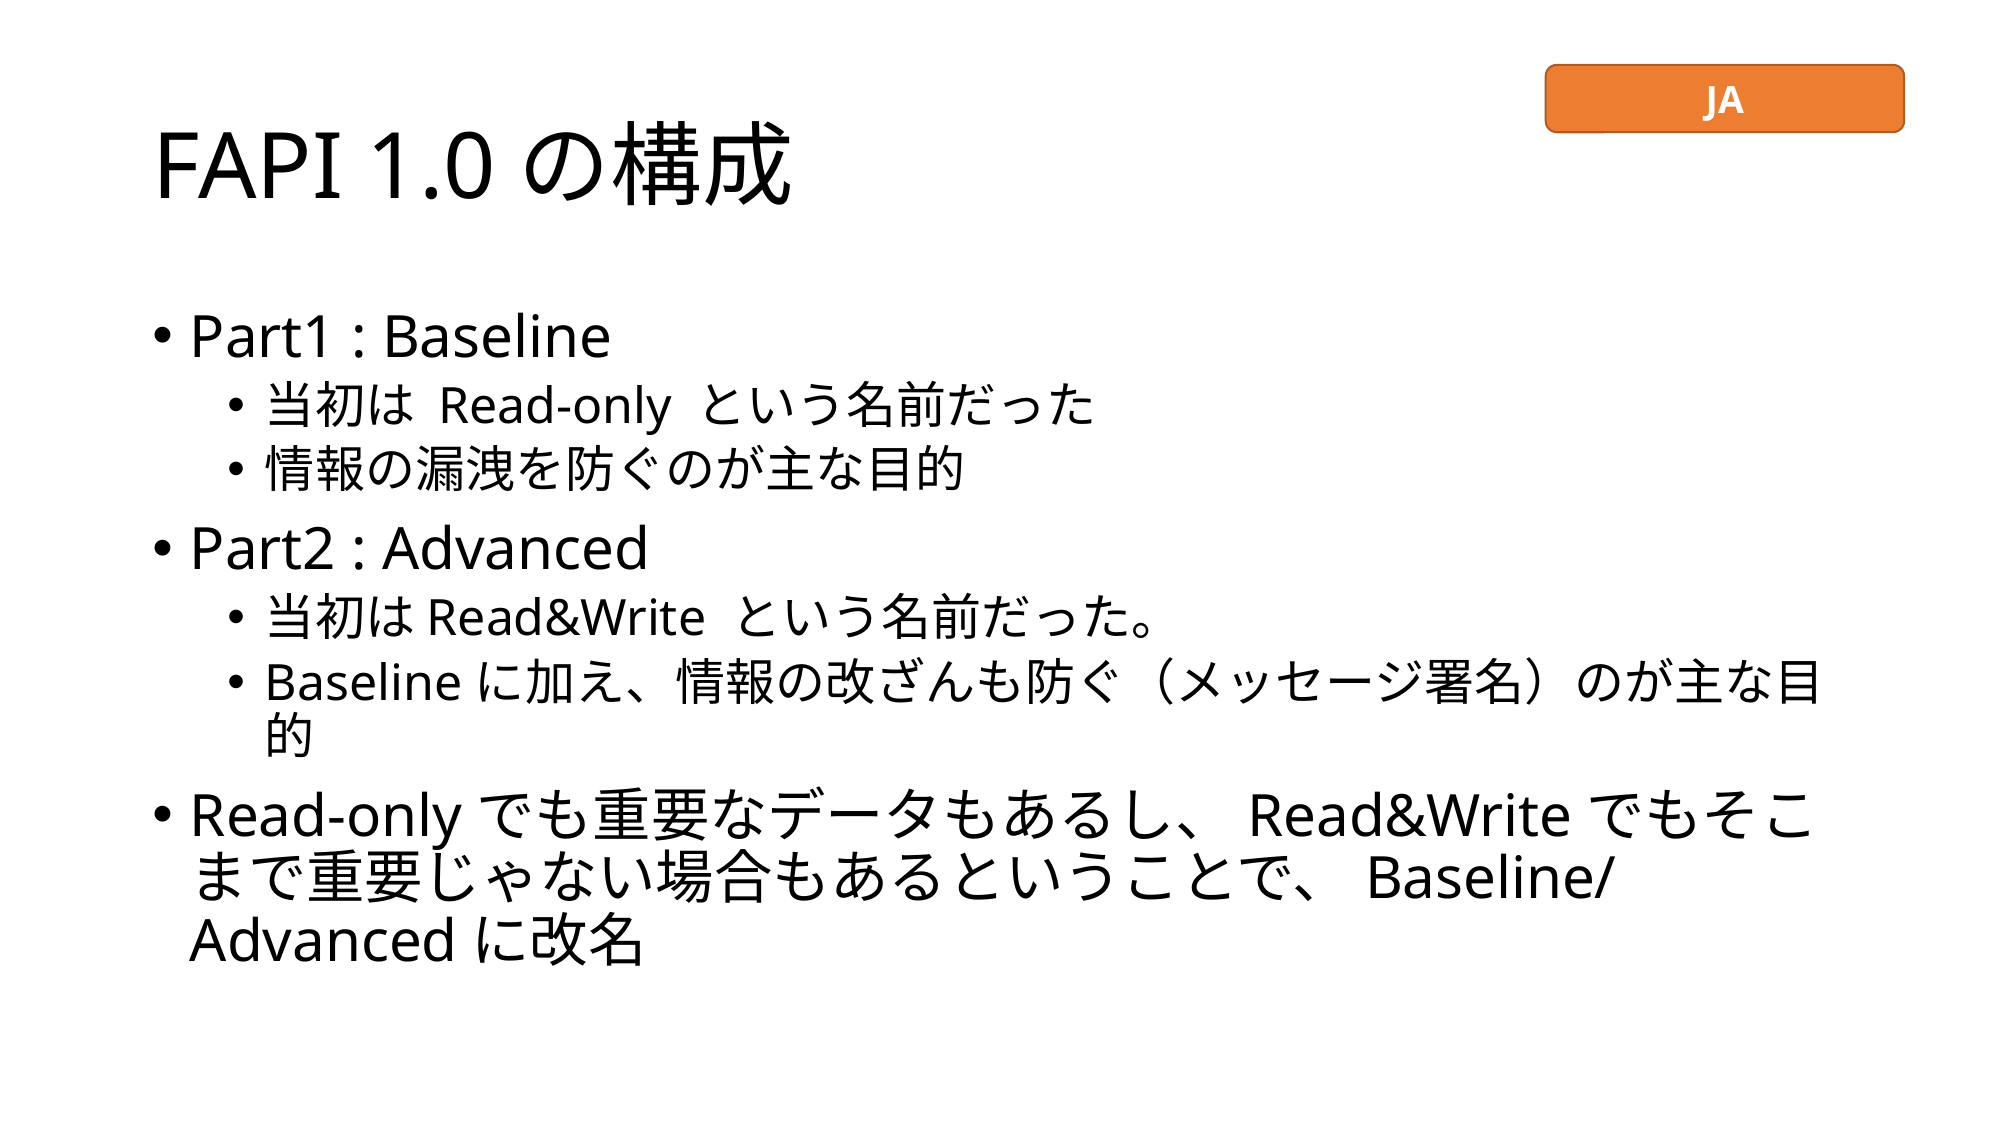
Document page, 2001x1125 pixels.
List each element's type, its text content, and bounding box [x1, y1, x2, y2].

title FAPI 1.0の構成 [137, 59, 1863, 278]
list Part1 : Baseline 当初は Read-only という名前だった 情報の漏洩を防ぐのが主な目的 Part2 : Advanced 当初はRead&Write という名前だった。 Baselineに加え、情報の改ざんも防ぐ（メッセージ署名）のが主な目的 Read-onlyでも重要なデータもあるし、Read&Writeでもそこまで重要じゃない場合もあるということで、Baseline/Advancedに改名 [137, 299, 1886, 1042]
text_box JA [1544, 63, 1906, 134]
